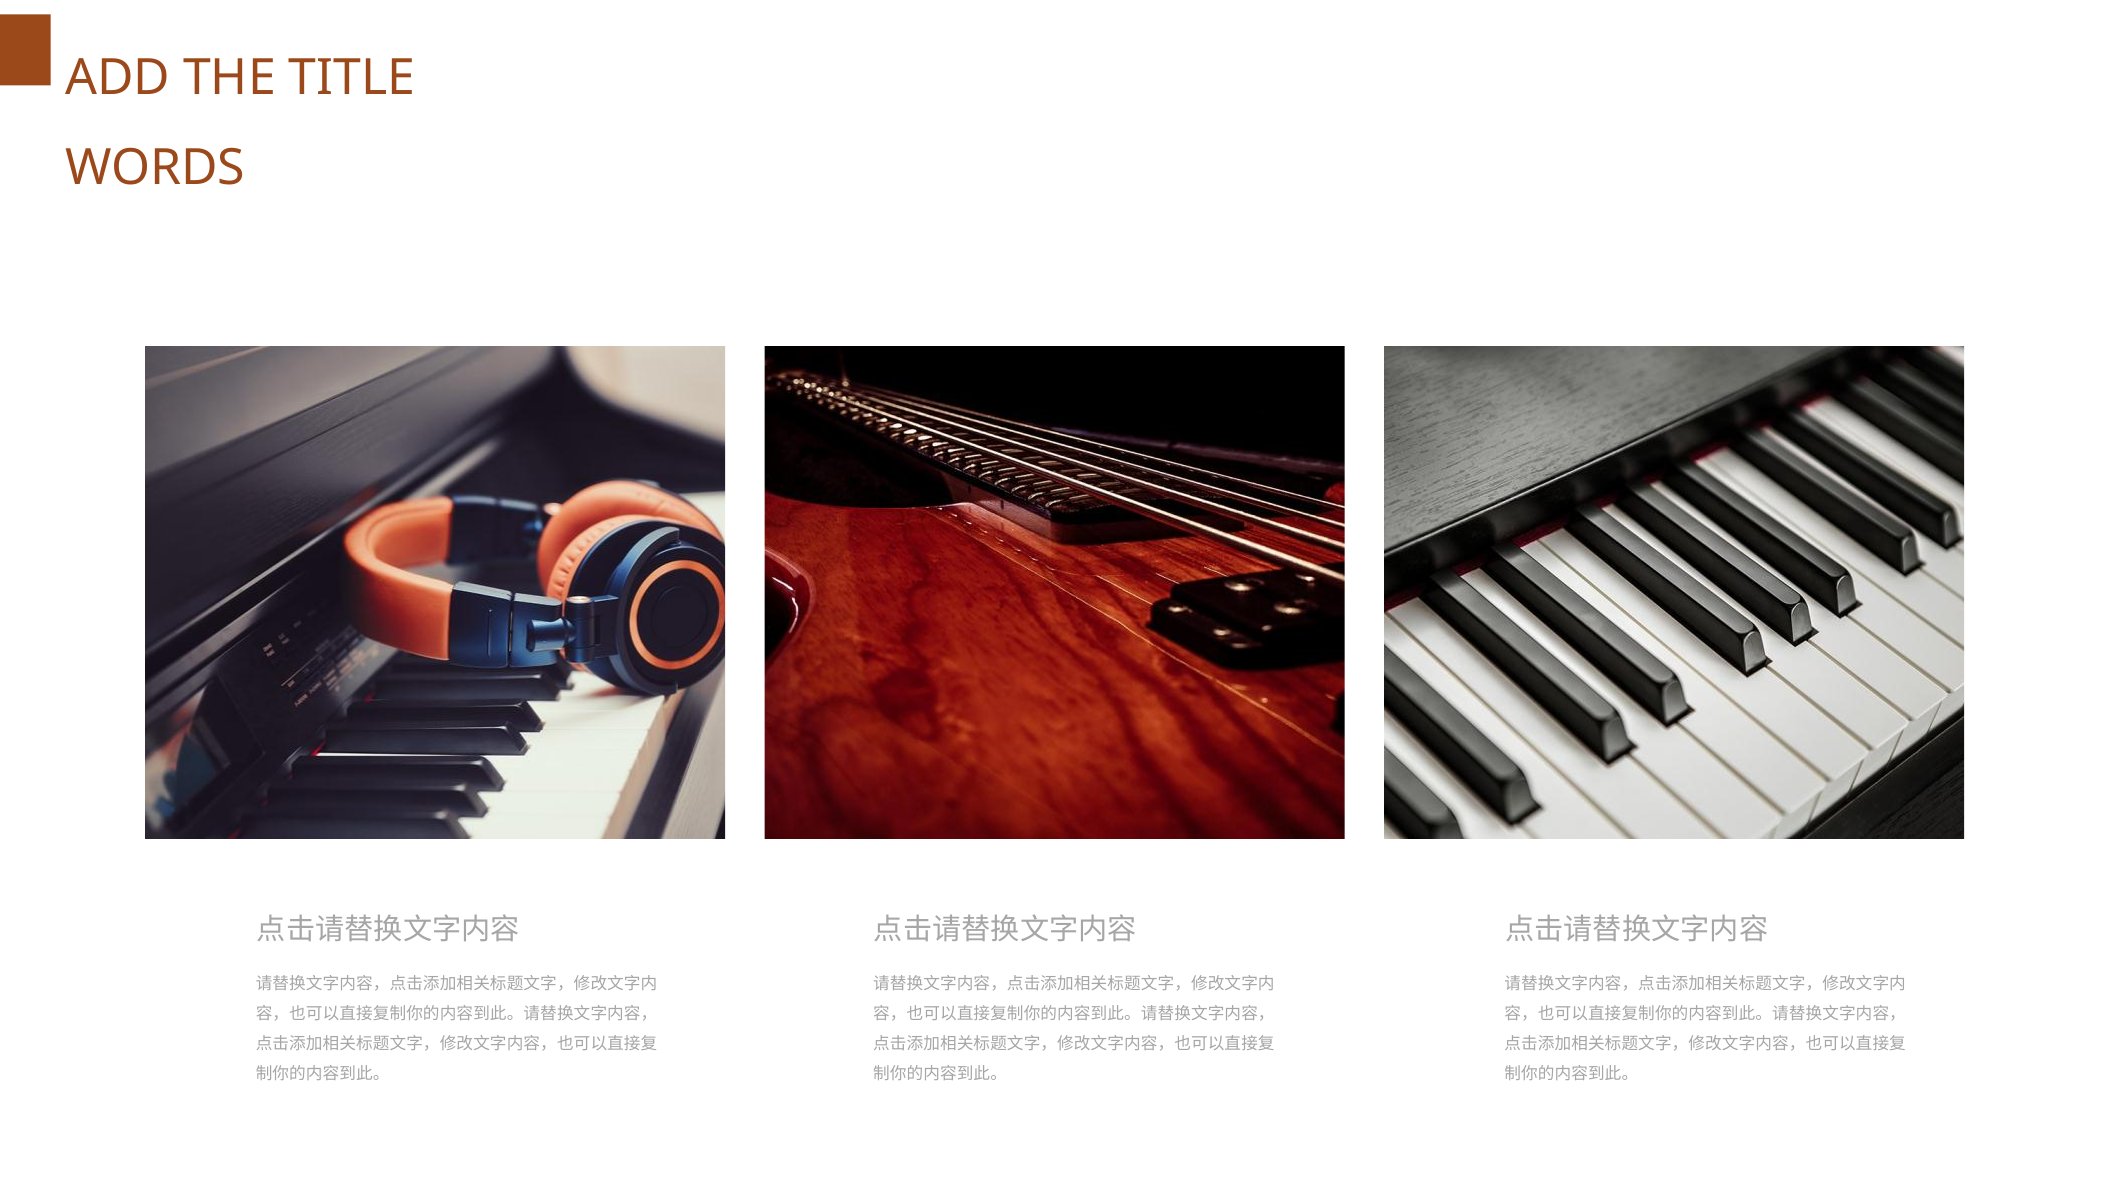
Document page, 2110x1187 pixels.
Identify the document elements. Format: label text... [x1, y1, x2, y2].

text_box 点击请替换文字内容 [240, 902, 537, 954]
text_box 点击请替换文字内容 [1488, 902, 1785, 954]
text_box ADD THE TITLE WORDS [50, 7, 583, 202]
text_box 请替换文字内容，点击添加相关标题文字，修改文字内容，也可以直接复制你的内容到此。请替换文字内容，点击添加相关标题文字，修改文字内容，也可以直接复制你的内容到此。 [239, 954, 685, 1091]
text_box [1383, 346, 1965, 840]
text_box [764, 346, 1346, 840]
text_box [144, 346, 726, 840]
text_box 点击请替换文字内容 [857, 902, 1154, 954]
text_box 请替换文字内容，点击添加相关标题文字，修改文字内容，也可以直接复制你的内容到此。请替换文字内容，点击添加相关标题文字，修改文字内容，也可以直接复制你的内容到此。 [856, 954, 1302, 1091]
text_box 请替换文字内容，点击添加相关标题文字，修改文字内容，也可以直接复制你的内容到此。请替换文字内容，点击添加相关标题文字，修改文字内容，也可以直接复制你的内容到此。 [1488, 954, 1933, 1091]
